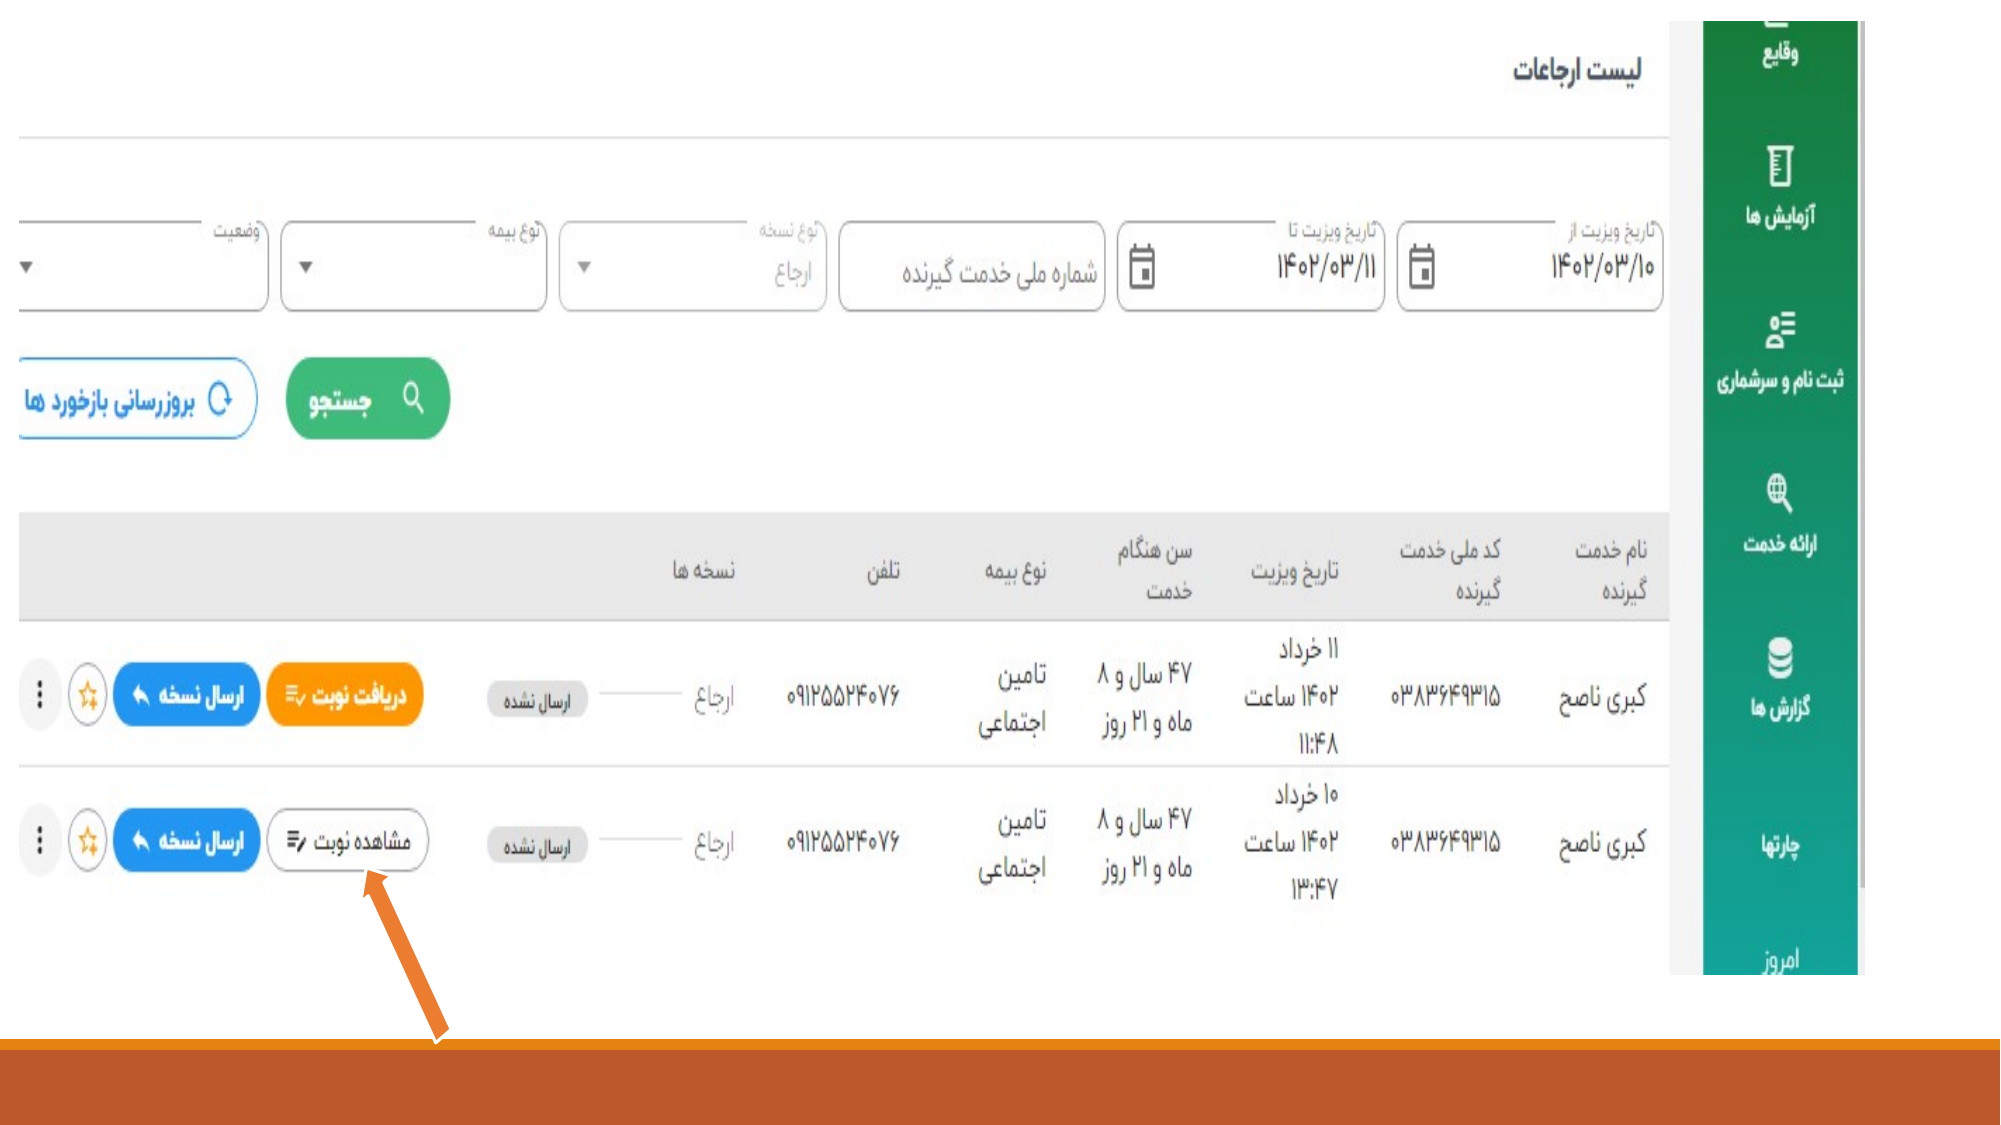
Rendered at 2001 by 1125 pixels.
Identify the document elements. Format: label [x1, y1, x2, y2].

text_box [19, 20, 1865, 1044]
